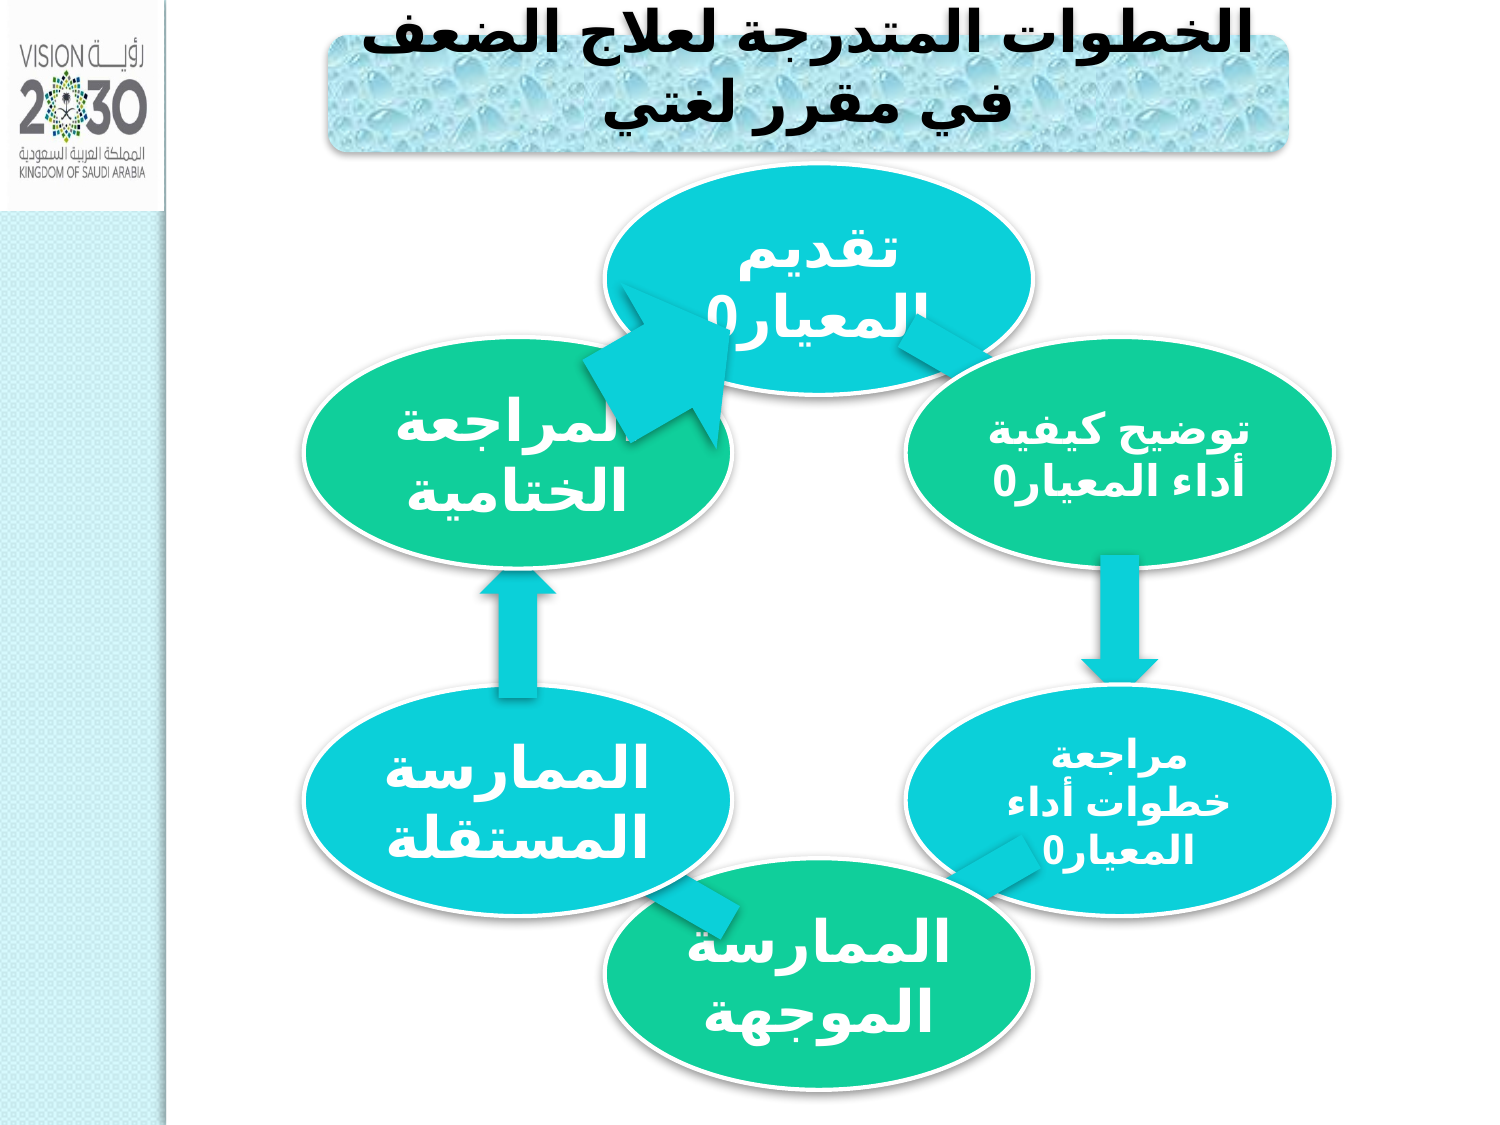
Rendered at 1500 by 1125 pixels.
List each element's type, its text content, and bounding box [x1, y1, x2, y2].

text_box الخطوات المتدرجة لعلاج الضعف في مقرر لغتي [327, 35, 1289, 153]
picture [0, 0, 165, 211]
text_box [0, 162, 1500, 1091]
